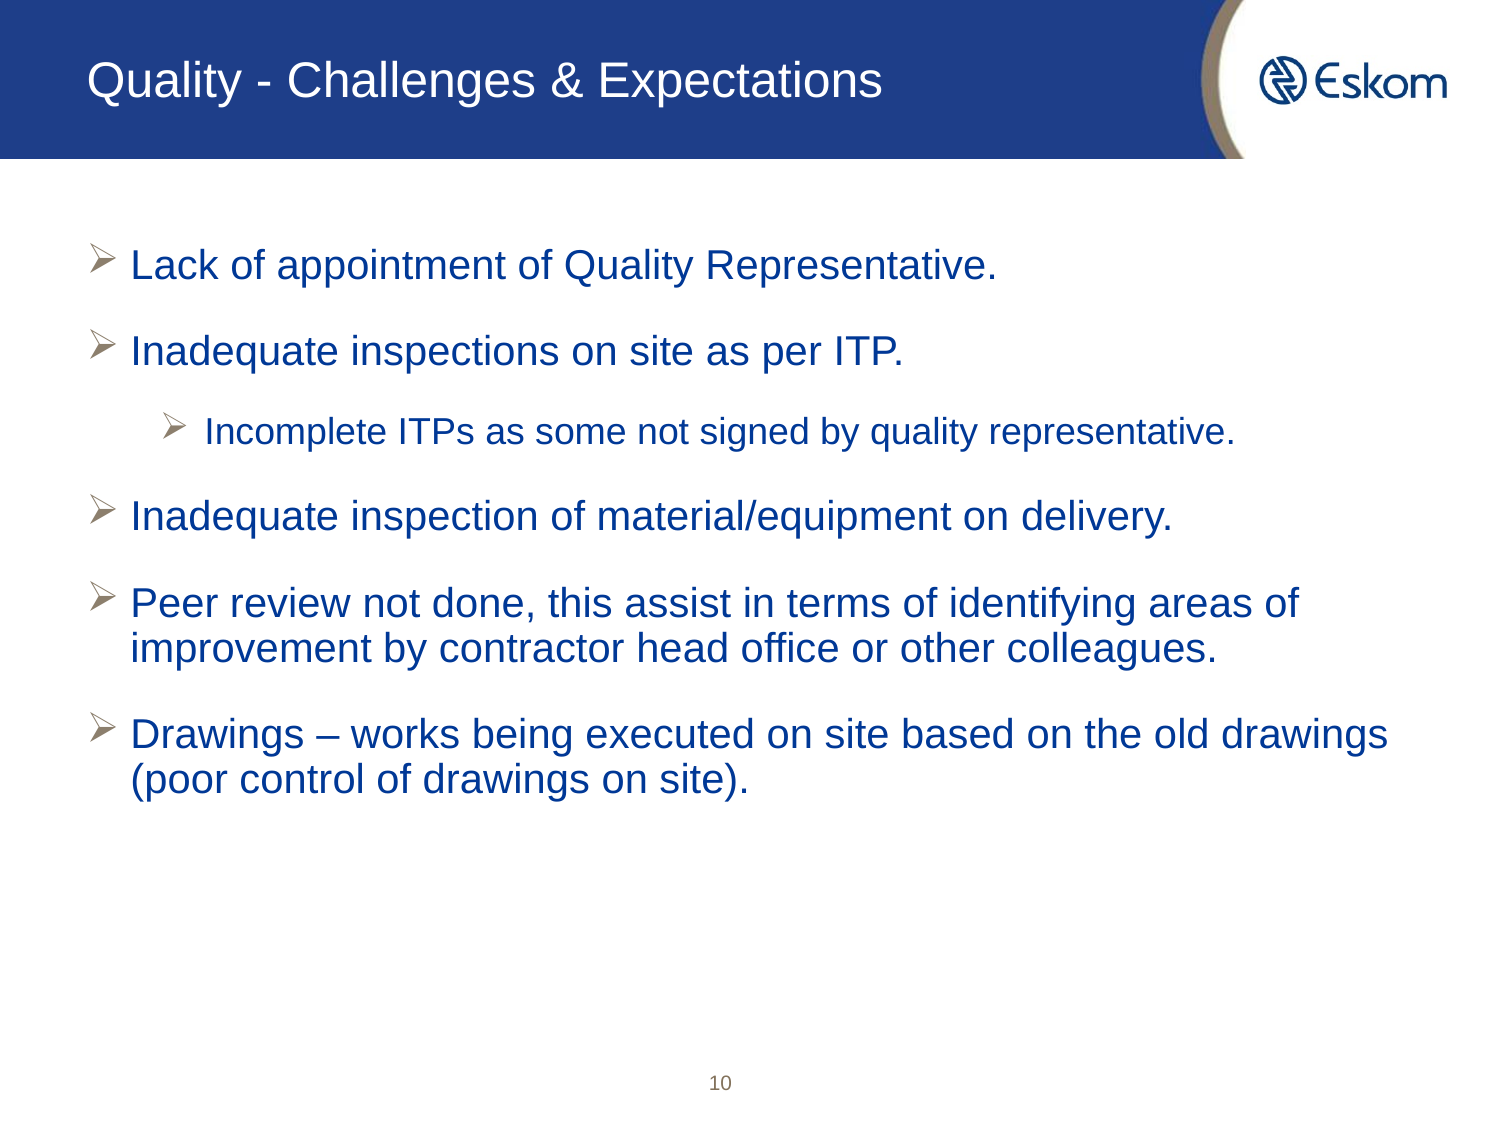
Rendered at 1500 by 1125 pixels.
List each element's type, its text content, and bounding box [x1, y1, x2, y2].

title Quality - Challenges & Expectations [71, 27, 1142, 137]
picture [1257, 55, 1450, 105]
slide_number 10 [643, 1058, 798, 1103]
list Lack of appointment of Quality Representative. Inadequate inspections on site as per ITP. Incomplete ITPs as some not signed by quality representative. Inadequate inspection of material/equipment on delivery. Peer review not done, this assist in terms of identifying areas of improvement by contractor head office or other colleagues. Drawings – works being executed on site based on the old drawings (poor control of drawings on site). [71, 235, 1447, 1064]
picture [0, 0, 1246, 159]
